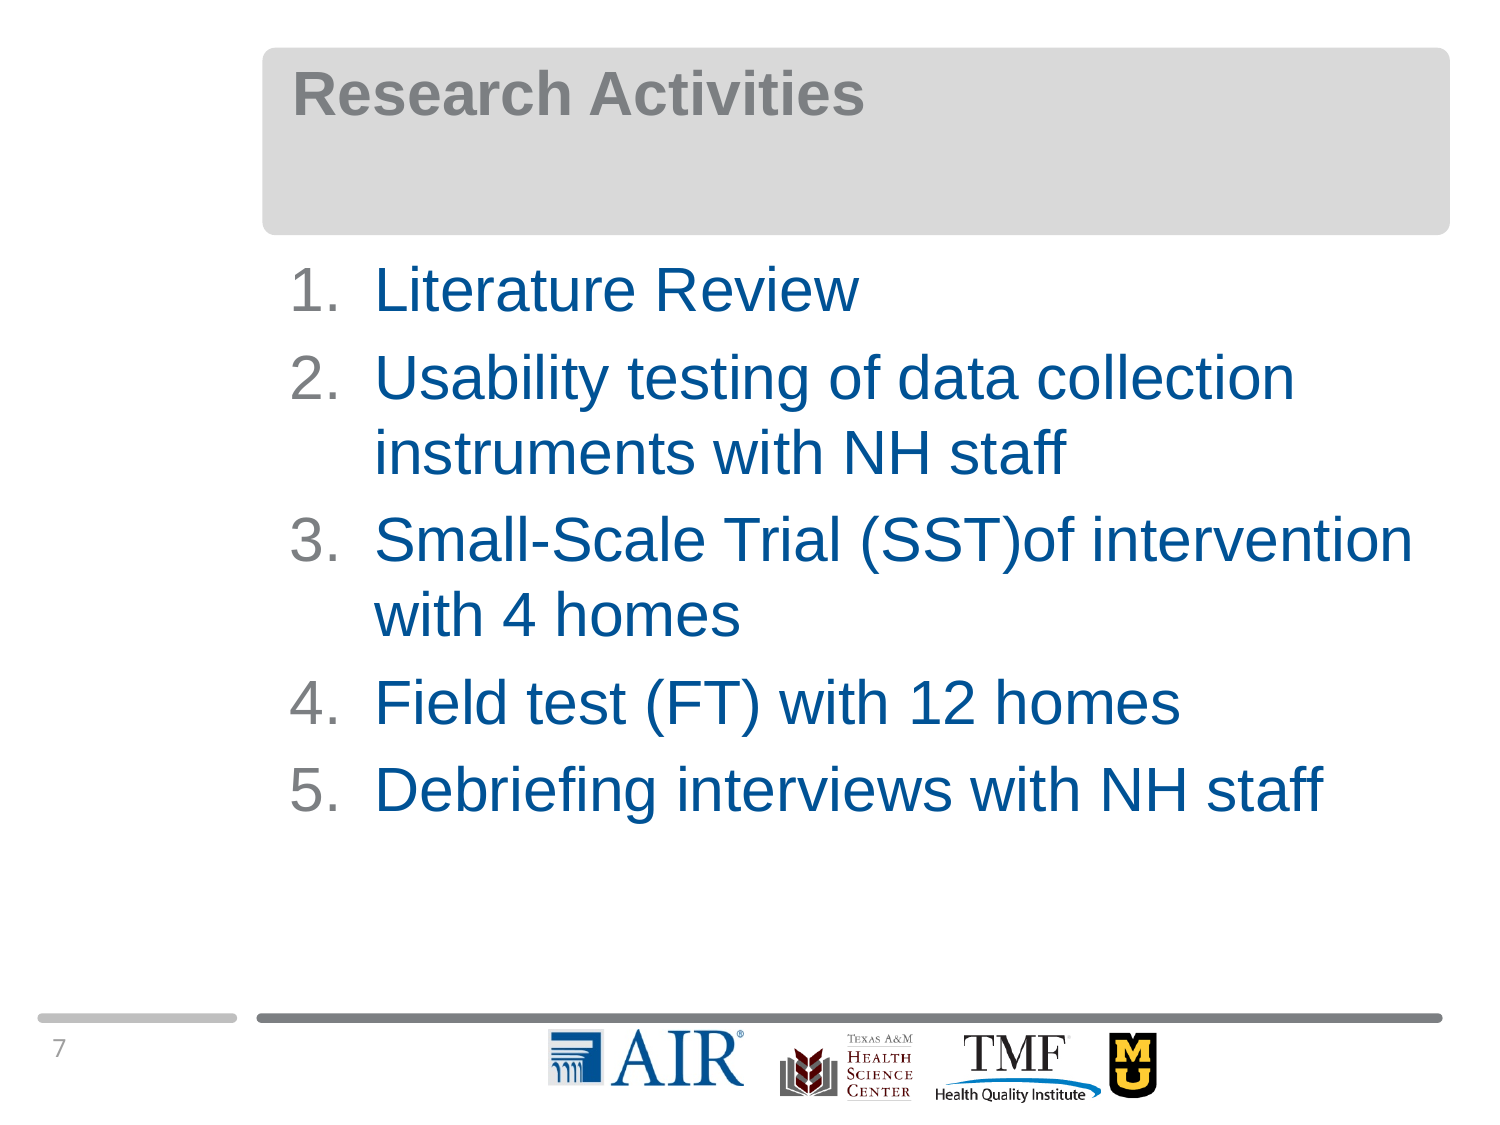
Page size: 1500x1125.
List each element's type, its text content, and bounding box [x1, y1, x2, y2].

picture [777, 1031, 915, 1103]
picture [1106, 1029, 1159, 1101]
picture [548, 1029, 744, 1086]
list Literature Review Usability testing of data collection instruments with NH staff Small-Scale Trial (SST)of intervention with 4 homes Field test (FT) with 12 homes Debriefing interviews with NH staff [274, 241, 1441, 985]
picture [936, 1034, 1101, 1103]
title Research Activities [277, 48, 1447, 211]
